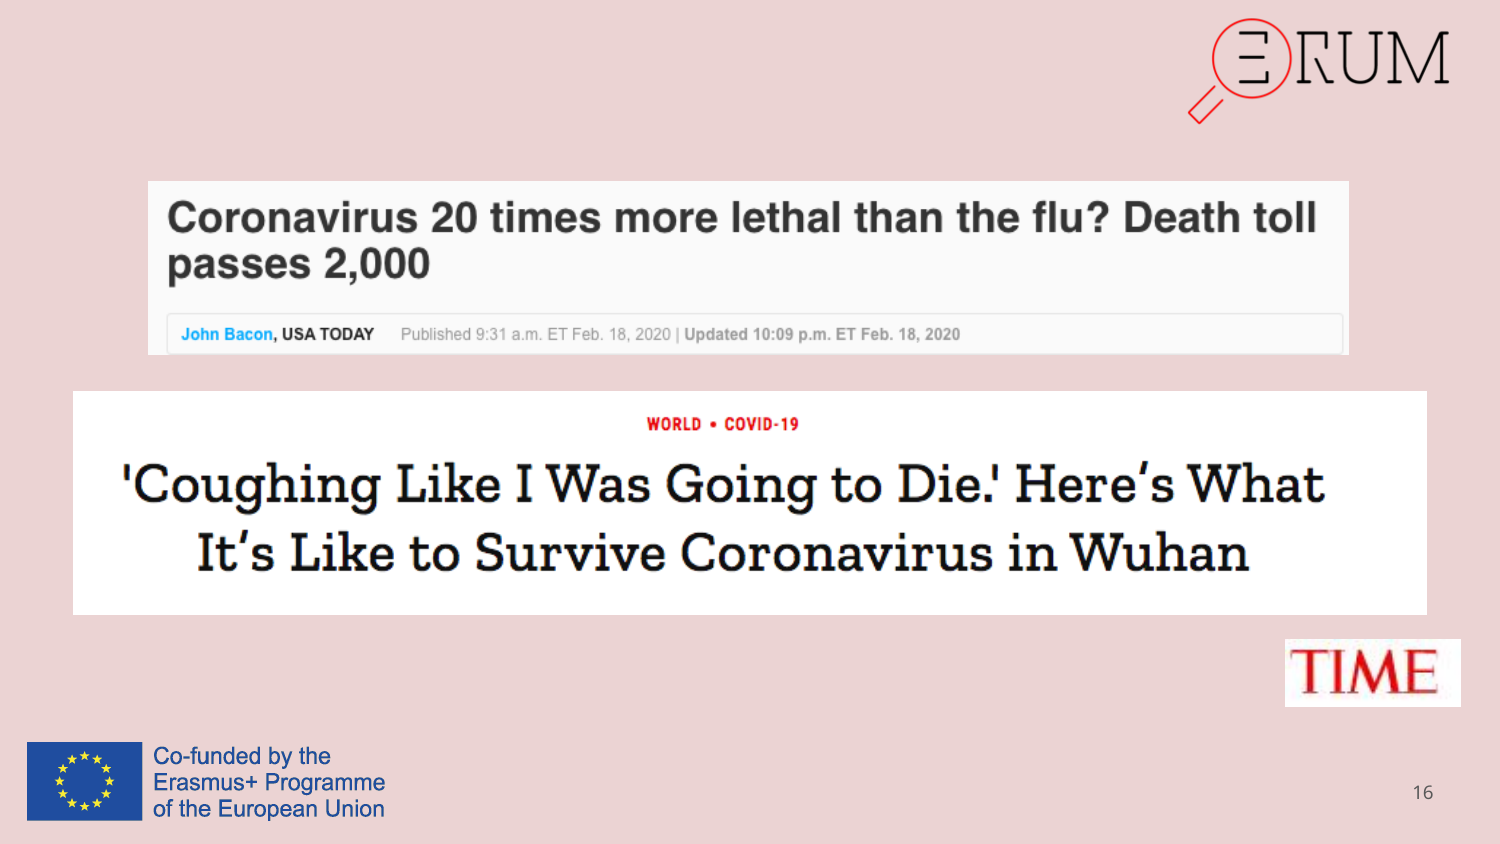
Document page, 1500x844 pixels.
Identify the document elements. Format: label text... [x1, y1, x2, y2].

picture [148, 181, 1350, 355]
picture [1136, 0, 1500, 137]
picture [73, 391, 1427, 616]
picture [1285, 638, 1461, 708]
picture [27, 742, 385, 821]
slide_number 16 [1358, 761, 1449, 826]
